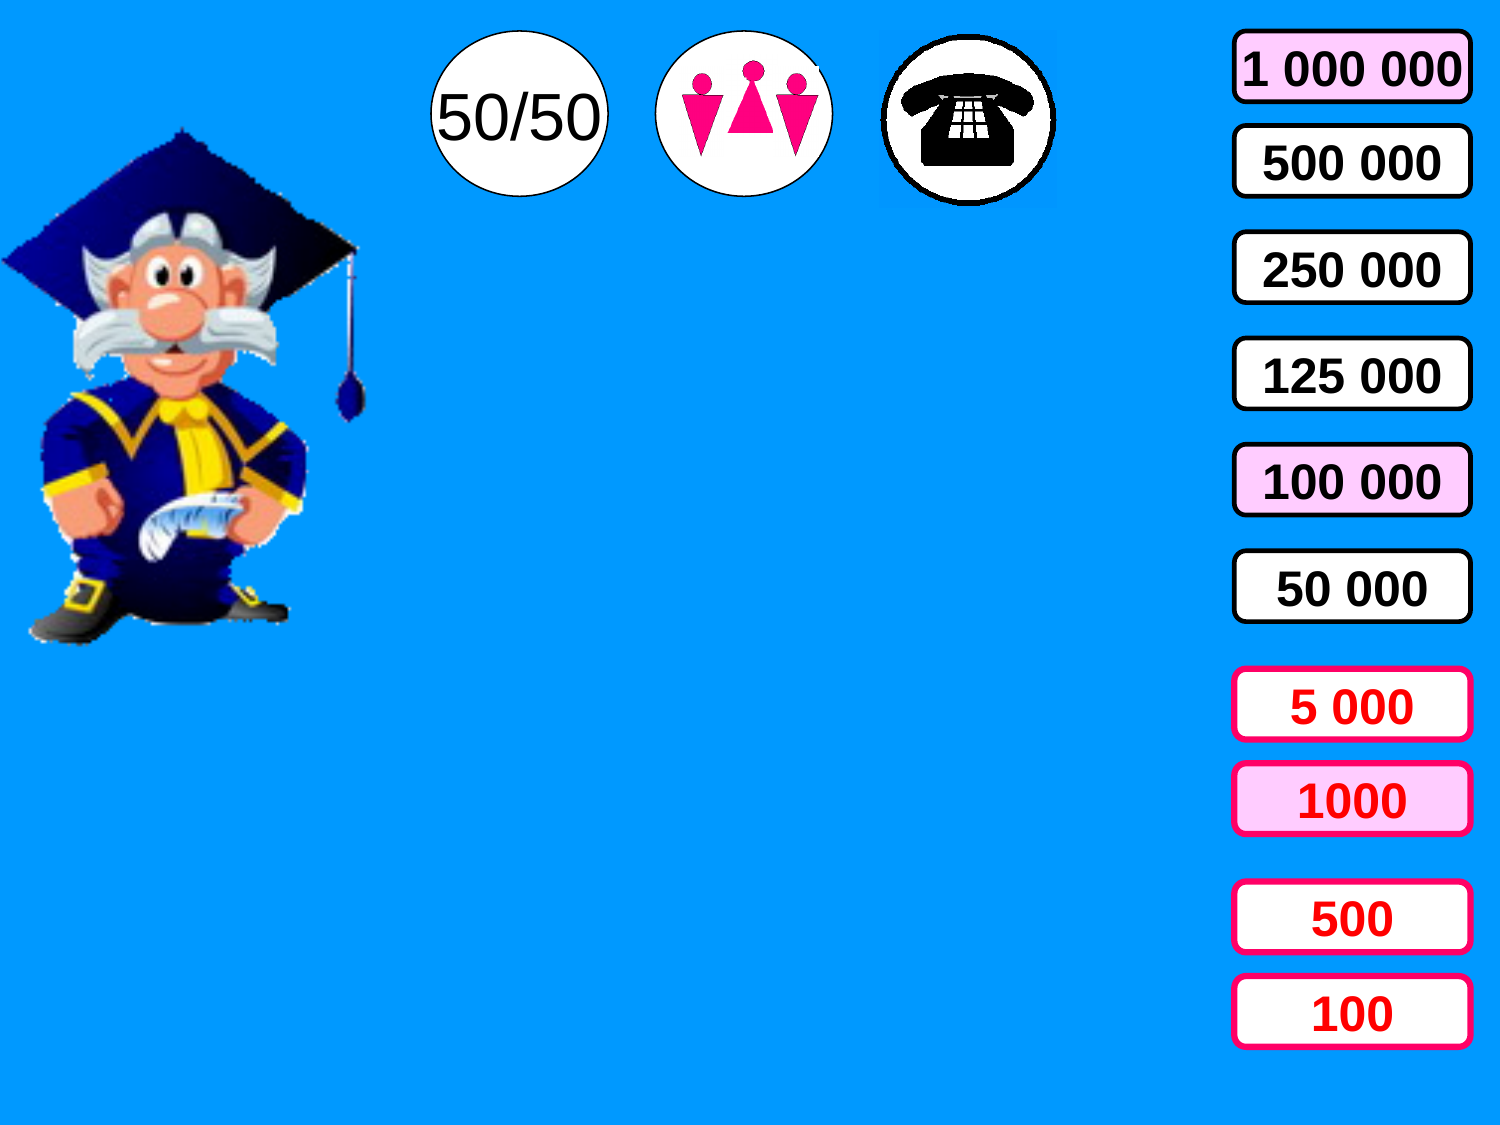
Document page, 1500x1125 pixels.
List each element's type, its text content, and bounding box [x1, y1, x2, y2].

text_box 5 000 [1234, 668, 1471, 740]
text_box 50/50 [430, 30, 609, 197]
picture [0, 113, 408, 653]
picture [879, 30, 1058, 208]
text_box [823, 76, 833, 151]
text_box 500 [1234, 881, 1471, 953]
text_box [655, 30, 815, 197]
text_box 250 000 [1234, 231, 1471, 303]
text_box 50 000 [1234, 550, 1471, 622]
text_box 500 000 [1234, 125, 1471, 197]
picture [678, 54, 819, 158]
text_box 100 000 [1234, 444, 1471, 516]
text_box 125 000 [1234, 337, 1471, 409]
text_box 100 [1234, 976, 1471, 1047]
text_box 1000 [1234, 763, 1471, 835]
text_box 1 000 000 [1234, 30, 1471, 102]
